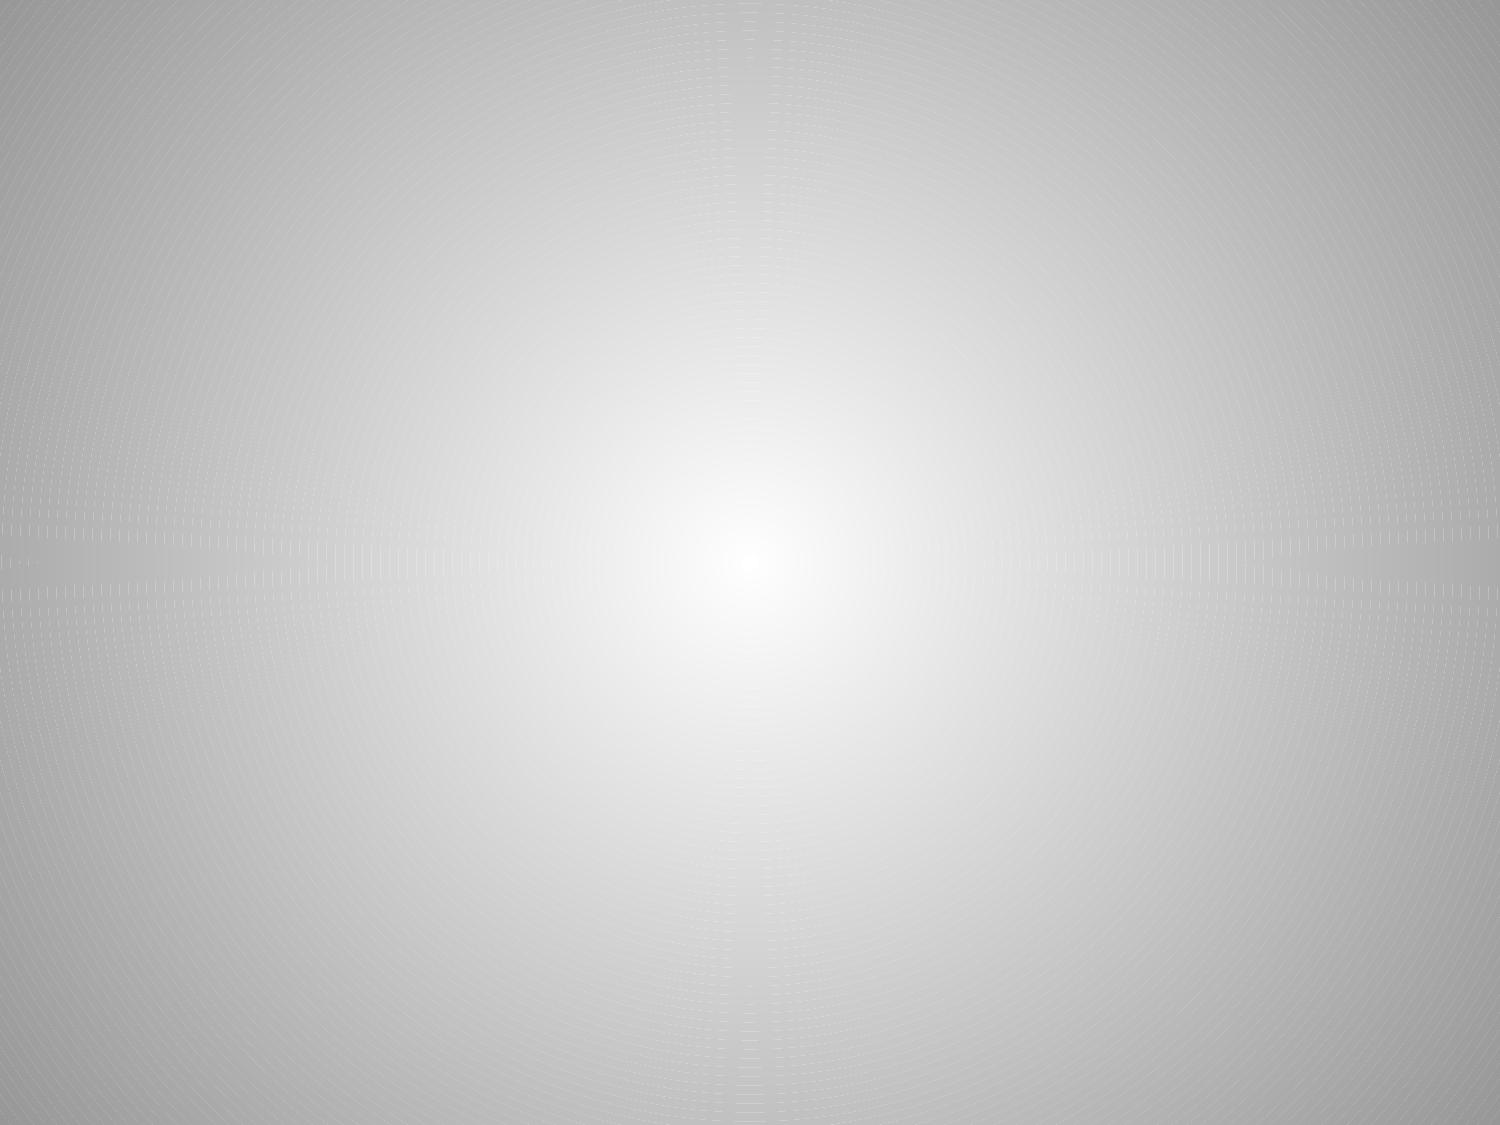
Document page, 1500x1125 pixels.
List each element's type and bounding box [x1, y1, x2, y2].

list [74, 81, 1426, 972]
